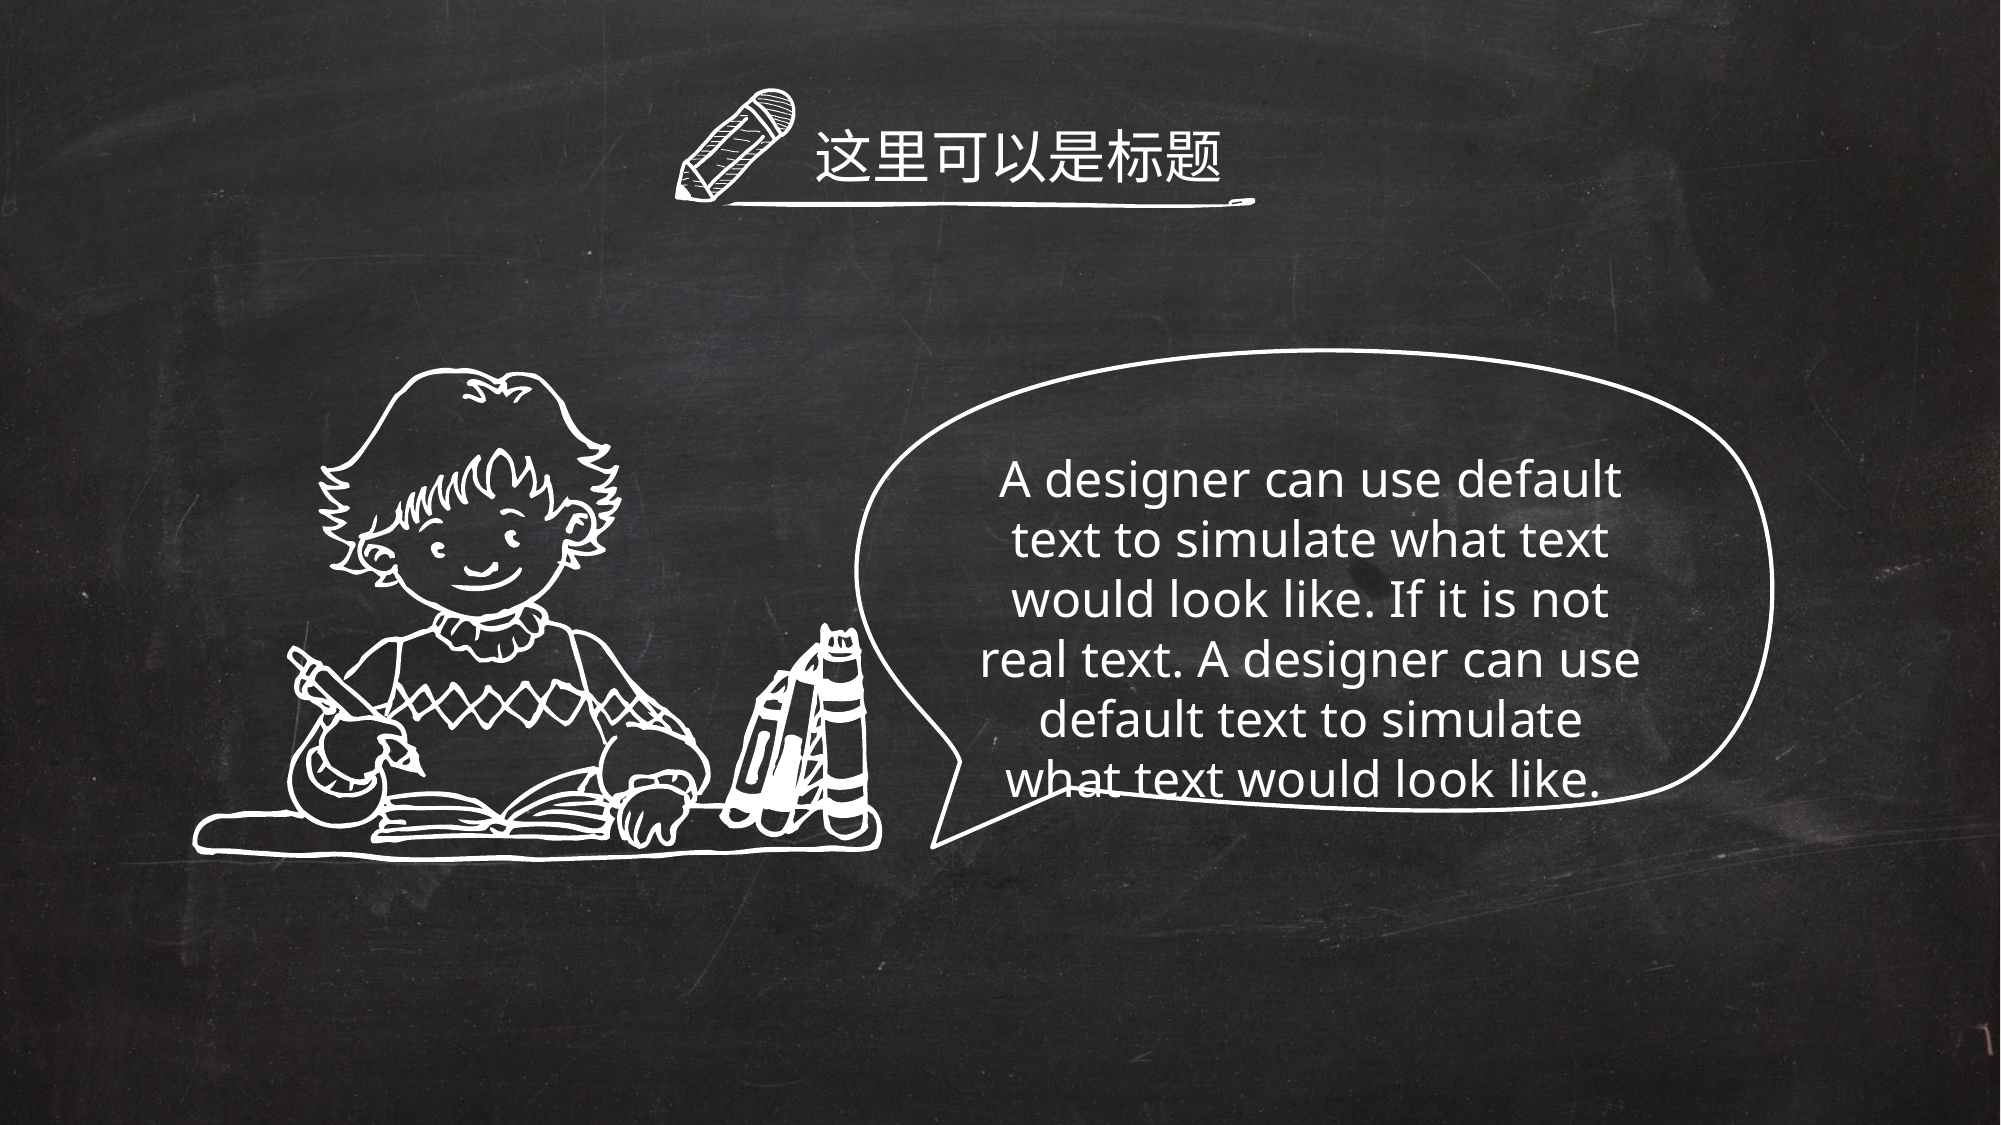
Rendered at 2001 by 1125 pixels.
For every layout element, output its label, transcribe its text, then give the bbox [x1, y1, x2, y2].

picture [0, 0, 2001, 1125]
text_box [675, 88, 1285, 208]
text_box A designer can use default text to simulate what text would look like. If it is not real text. A designer can use default text to simulate what text would look like. [1012, 789, 1660, 815]
text_box [883, 349, 1774, 849]
